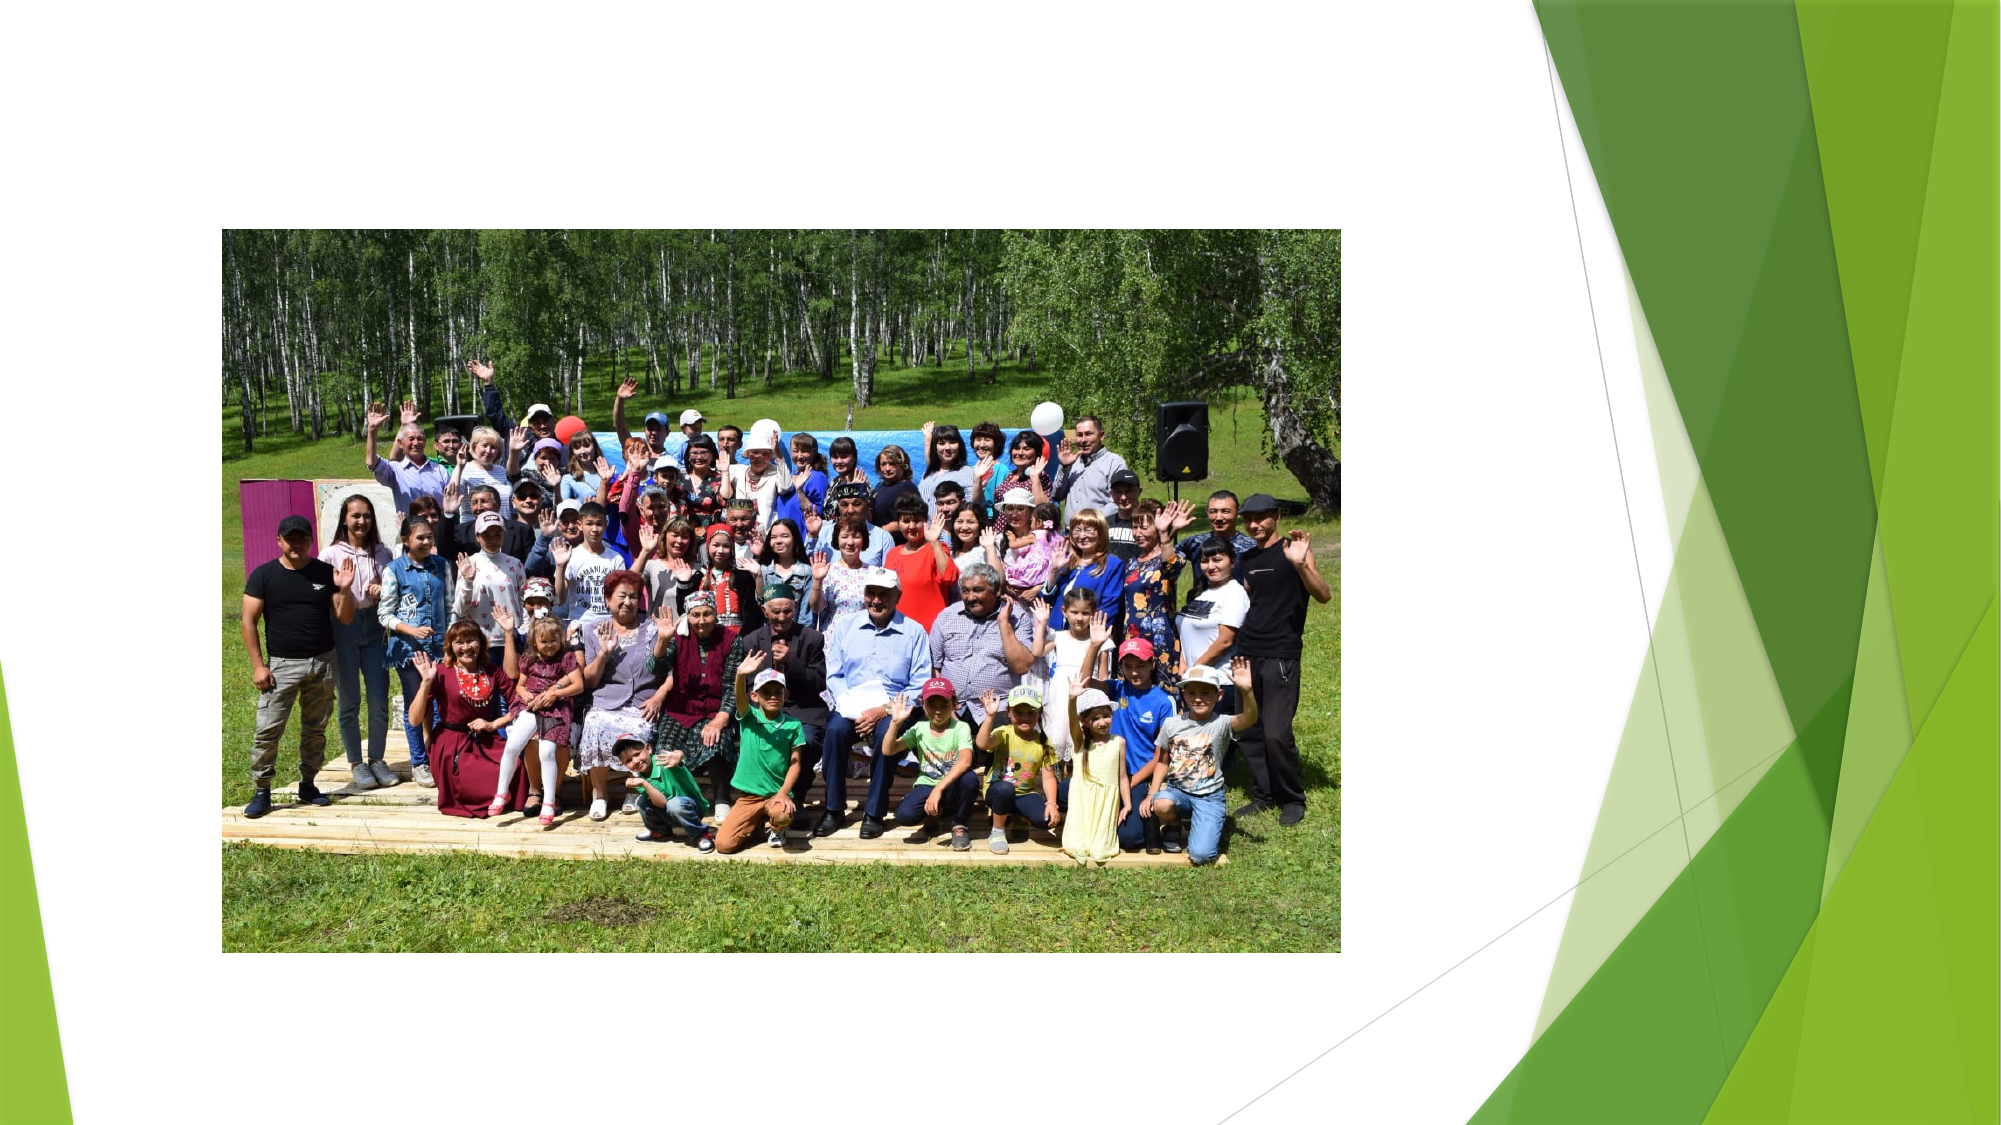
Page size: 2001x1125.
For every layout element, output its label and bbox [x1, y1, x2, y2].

list [221, 229, 1341, 953]
